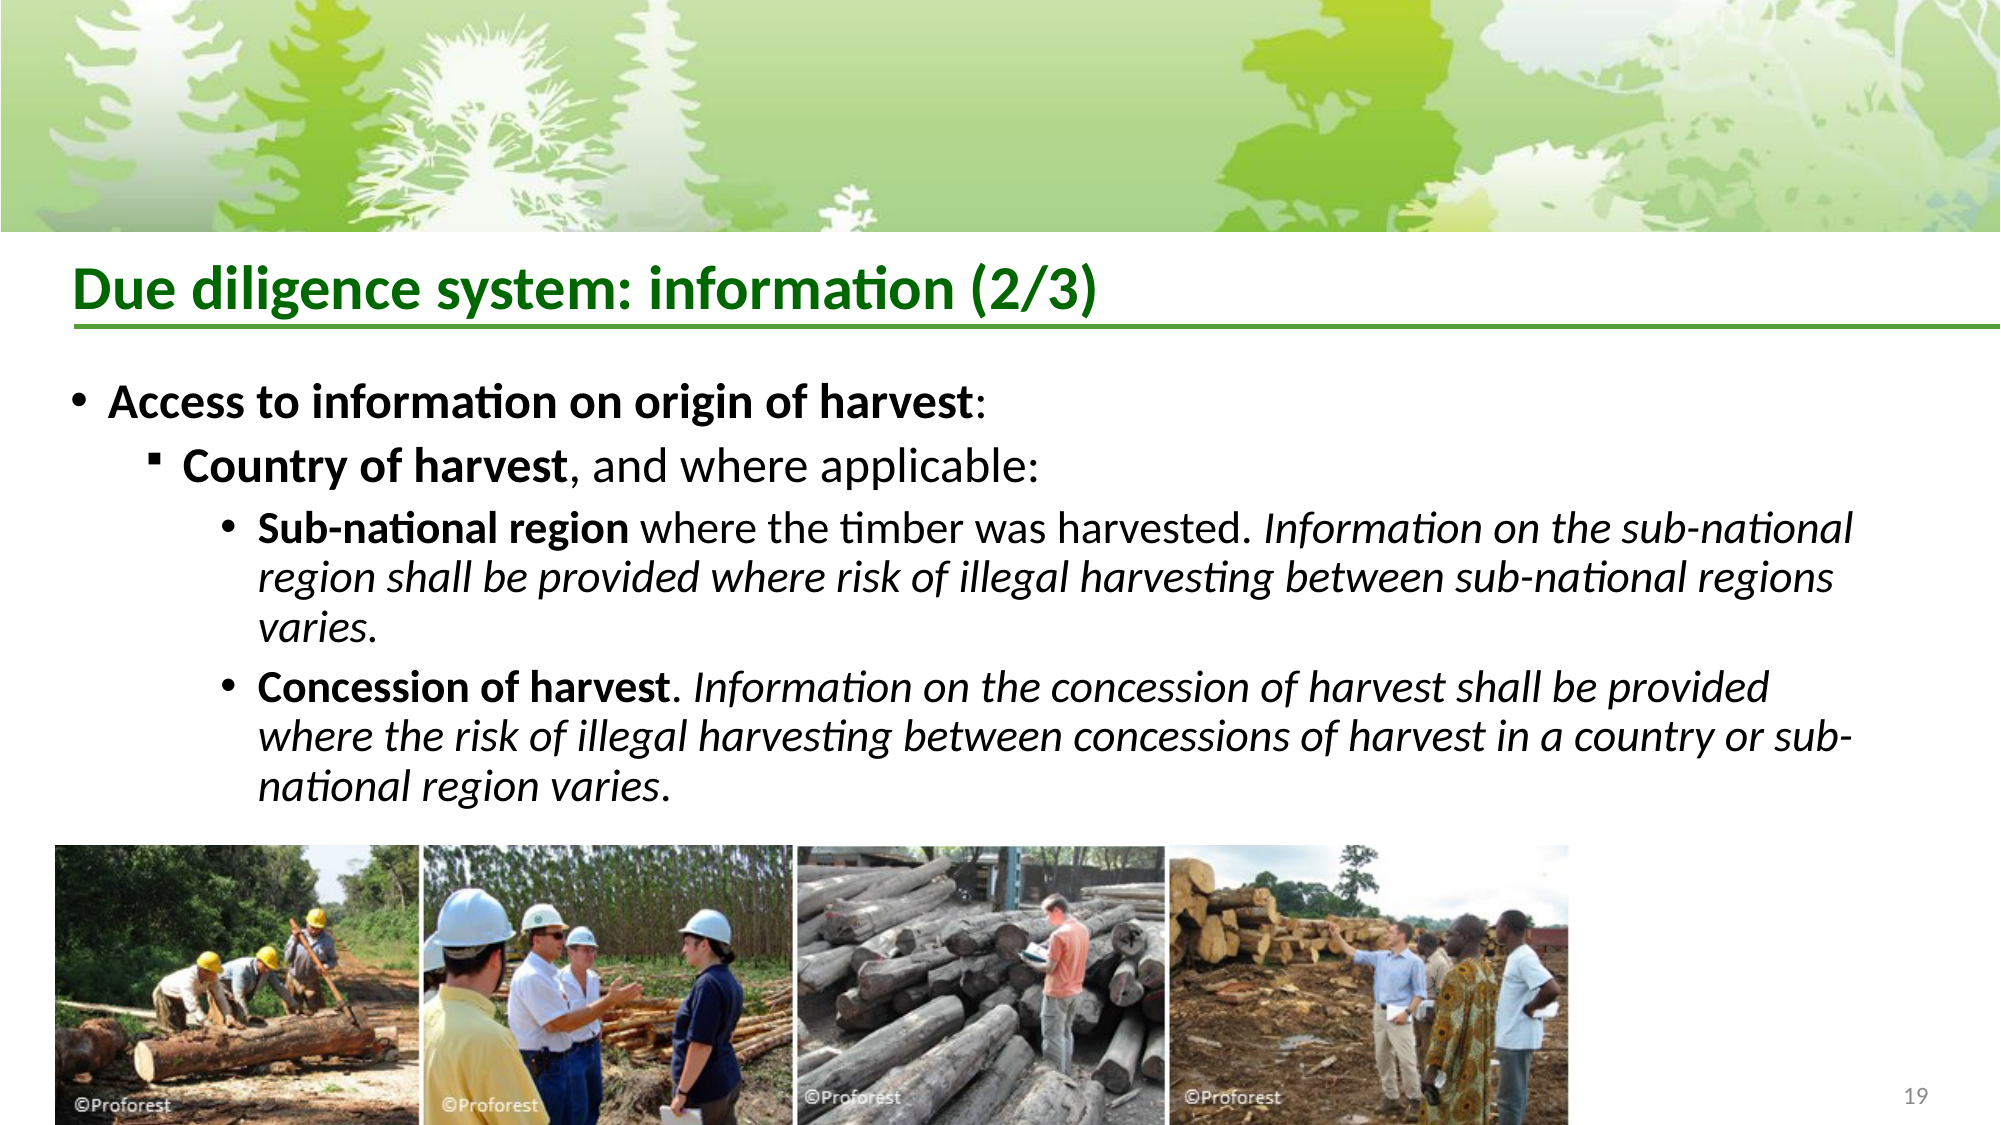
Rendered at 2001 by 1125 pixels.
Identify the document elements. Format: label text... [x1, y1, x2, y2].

picture [0, 0, 2000, 232]
list Access to information on origin of harvest: Country of harvest, and where applicable: Sub-national region where the timber was harvested. Information on the sub-national region shall be provided where risk of illegal harvesting between sub-national regions varies. Concession of harvest. Information on the concession of harvest shall be provided where the risk of illegal harvesting between concessions of harvest in a country or sub-national region varies. [55, 367, 1872, 1065]
picture [55, 845, 1570, 1125]
slide_number 19 [1570, 1065, 1944, 1125]
title Due diligence system: information (2/3) [57, 173, 1558, 367]
